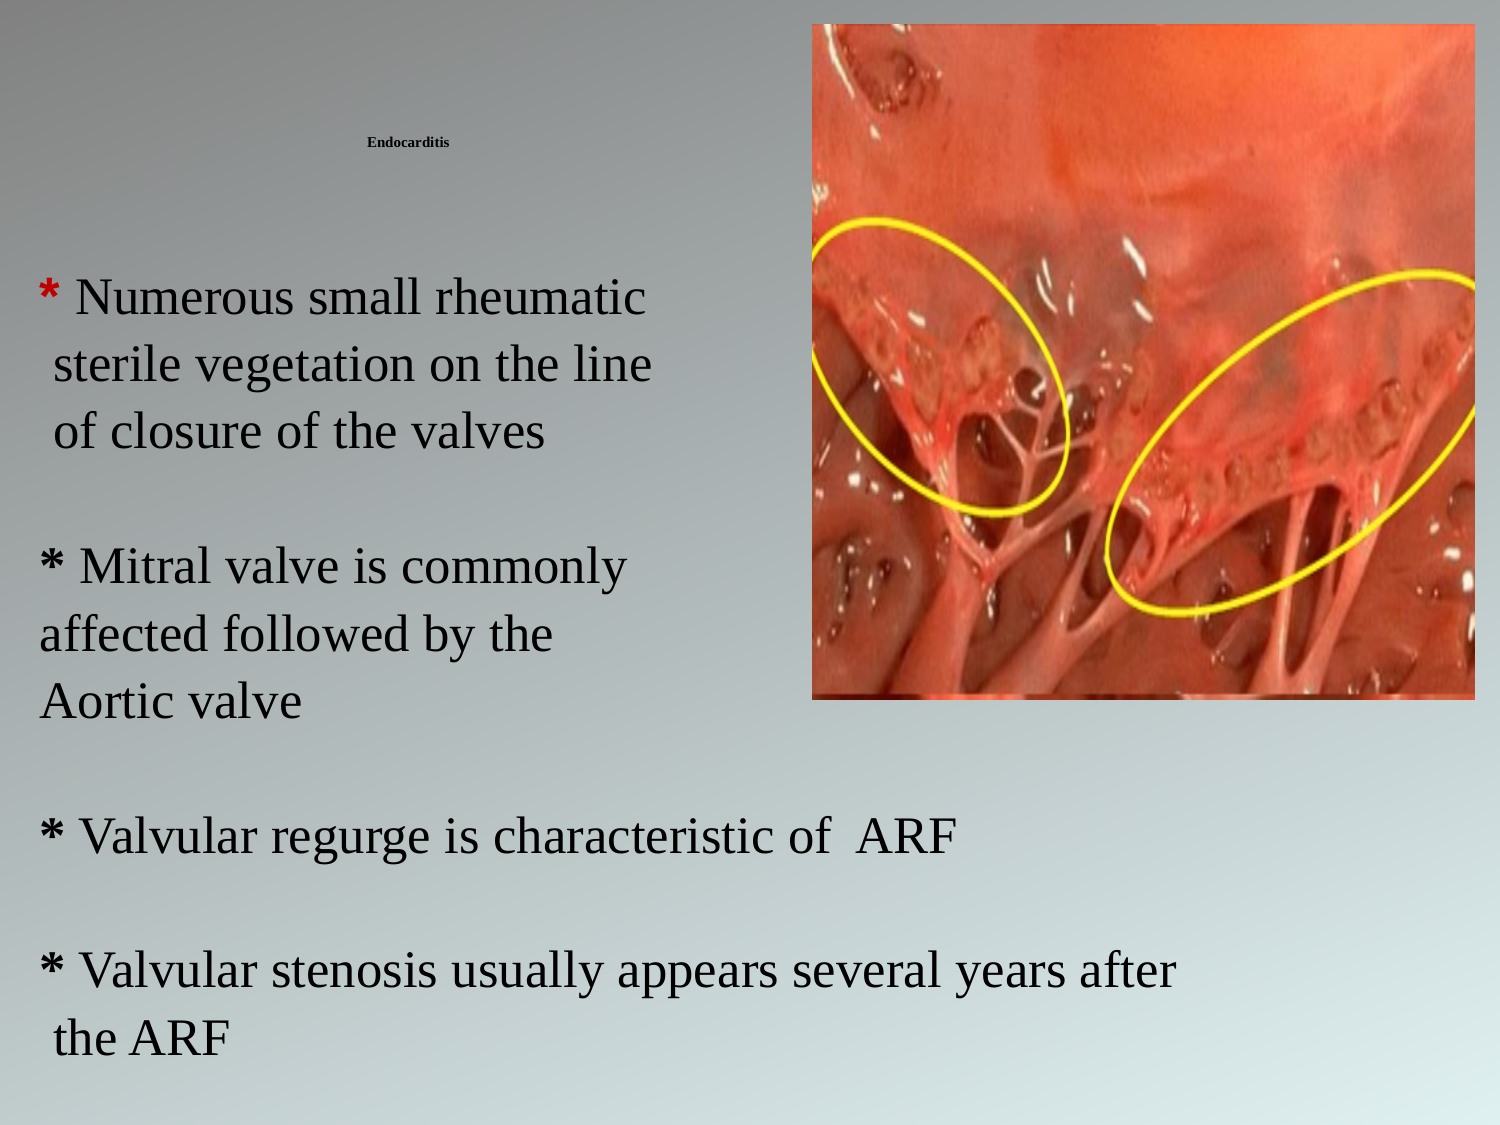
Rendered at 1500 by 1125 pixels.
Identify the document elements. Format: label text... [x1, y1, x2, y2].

title Endocarditis [0, 87, 807, 223]
picture [812, 24, 1476, 701]
list * Numerous small rheumatic sterile vegetation on the line of closure of the valves * Mitral valve is commonly affected followed by the Aortic valve * Valvular regurge is characteristic of ARF * Valvular stenosis usually appears several years after the ARF [24, 187, 1450, 1075]
